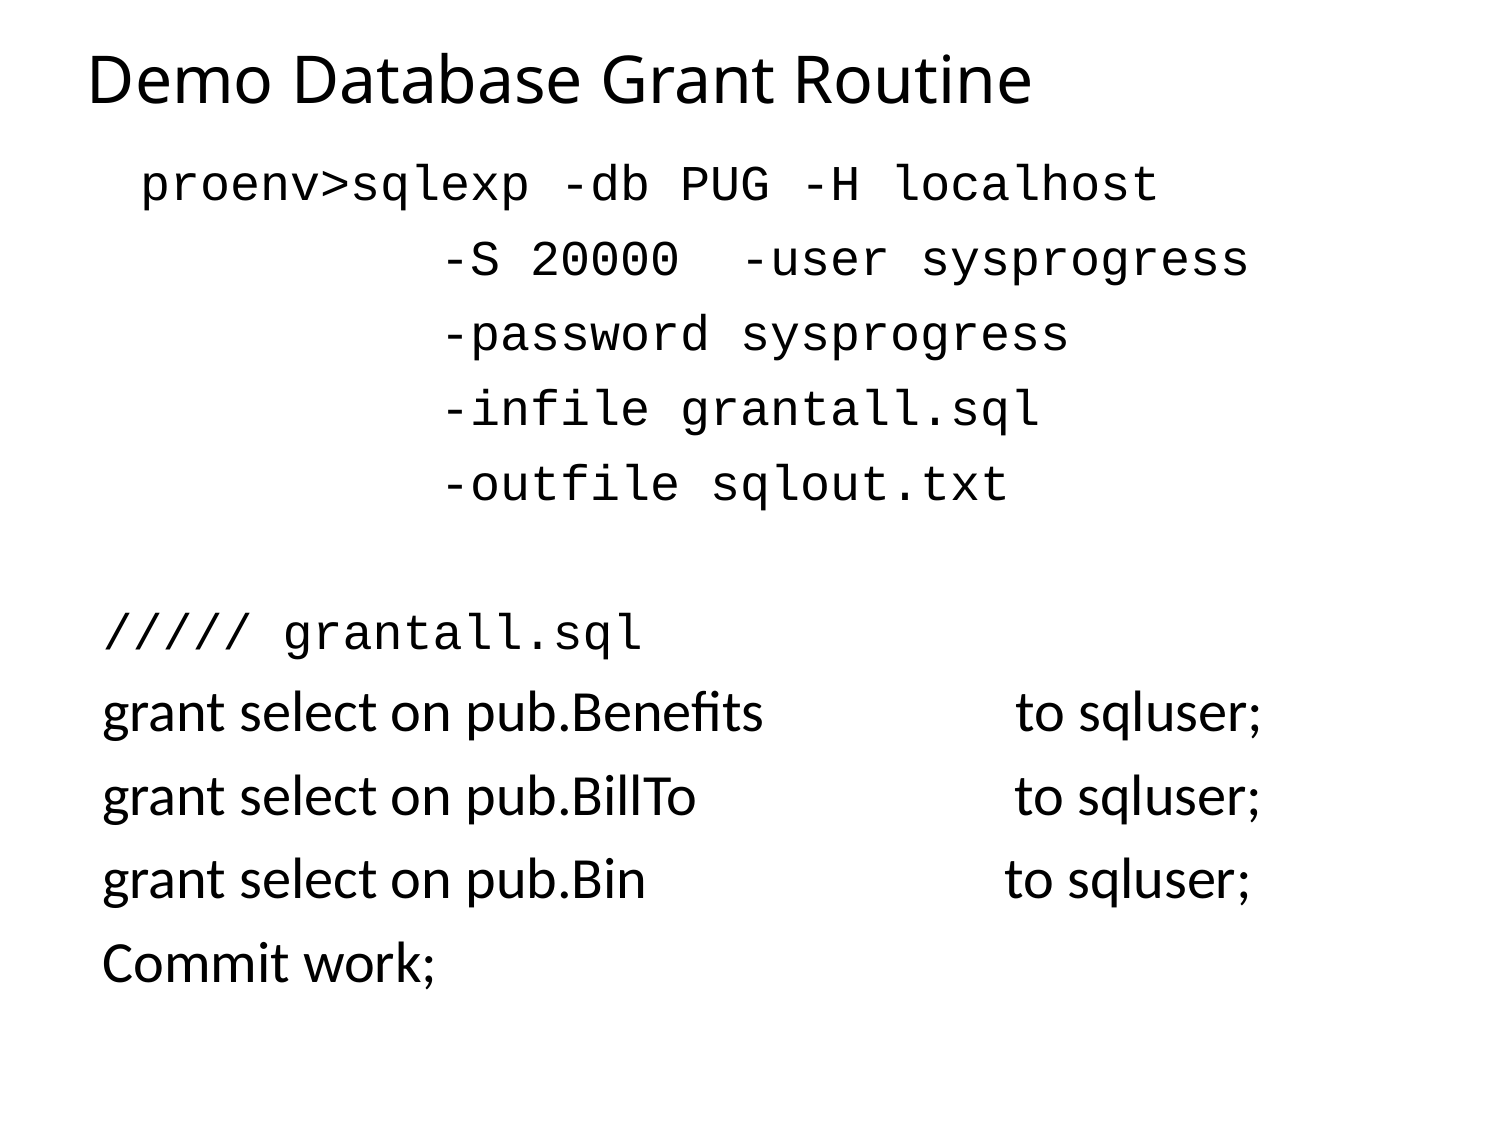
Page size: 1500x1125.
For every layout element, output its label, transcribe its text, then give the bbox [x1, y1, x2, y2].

title Demo Database Grant Routine [71, 39, 1485, 126]
list proenv>sqlexp -db PUG -H localhost -S 20000 -user sysprogress -password sysprogress -infile grantall.sql -outfile sqlout.txt ///// grantall.sql grant select on pub.Benefits to sqluser; grant select on pub.BillTo to sqluser; grant select on pub.Bin to sqluser; Commit work; [87, 149, 1413, 1044]
